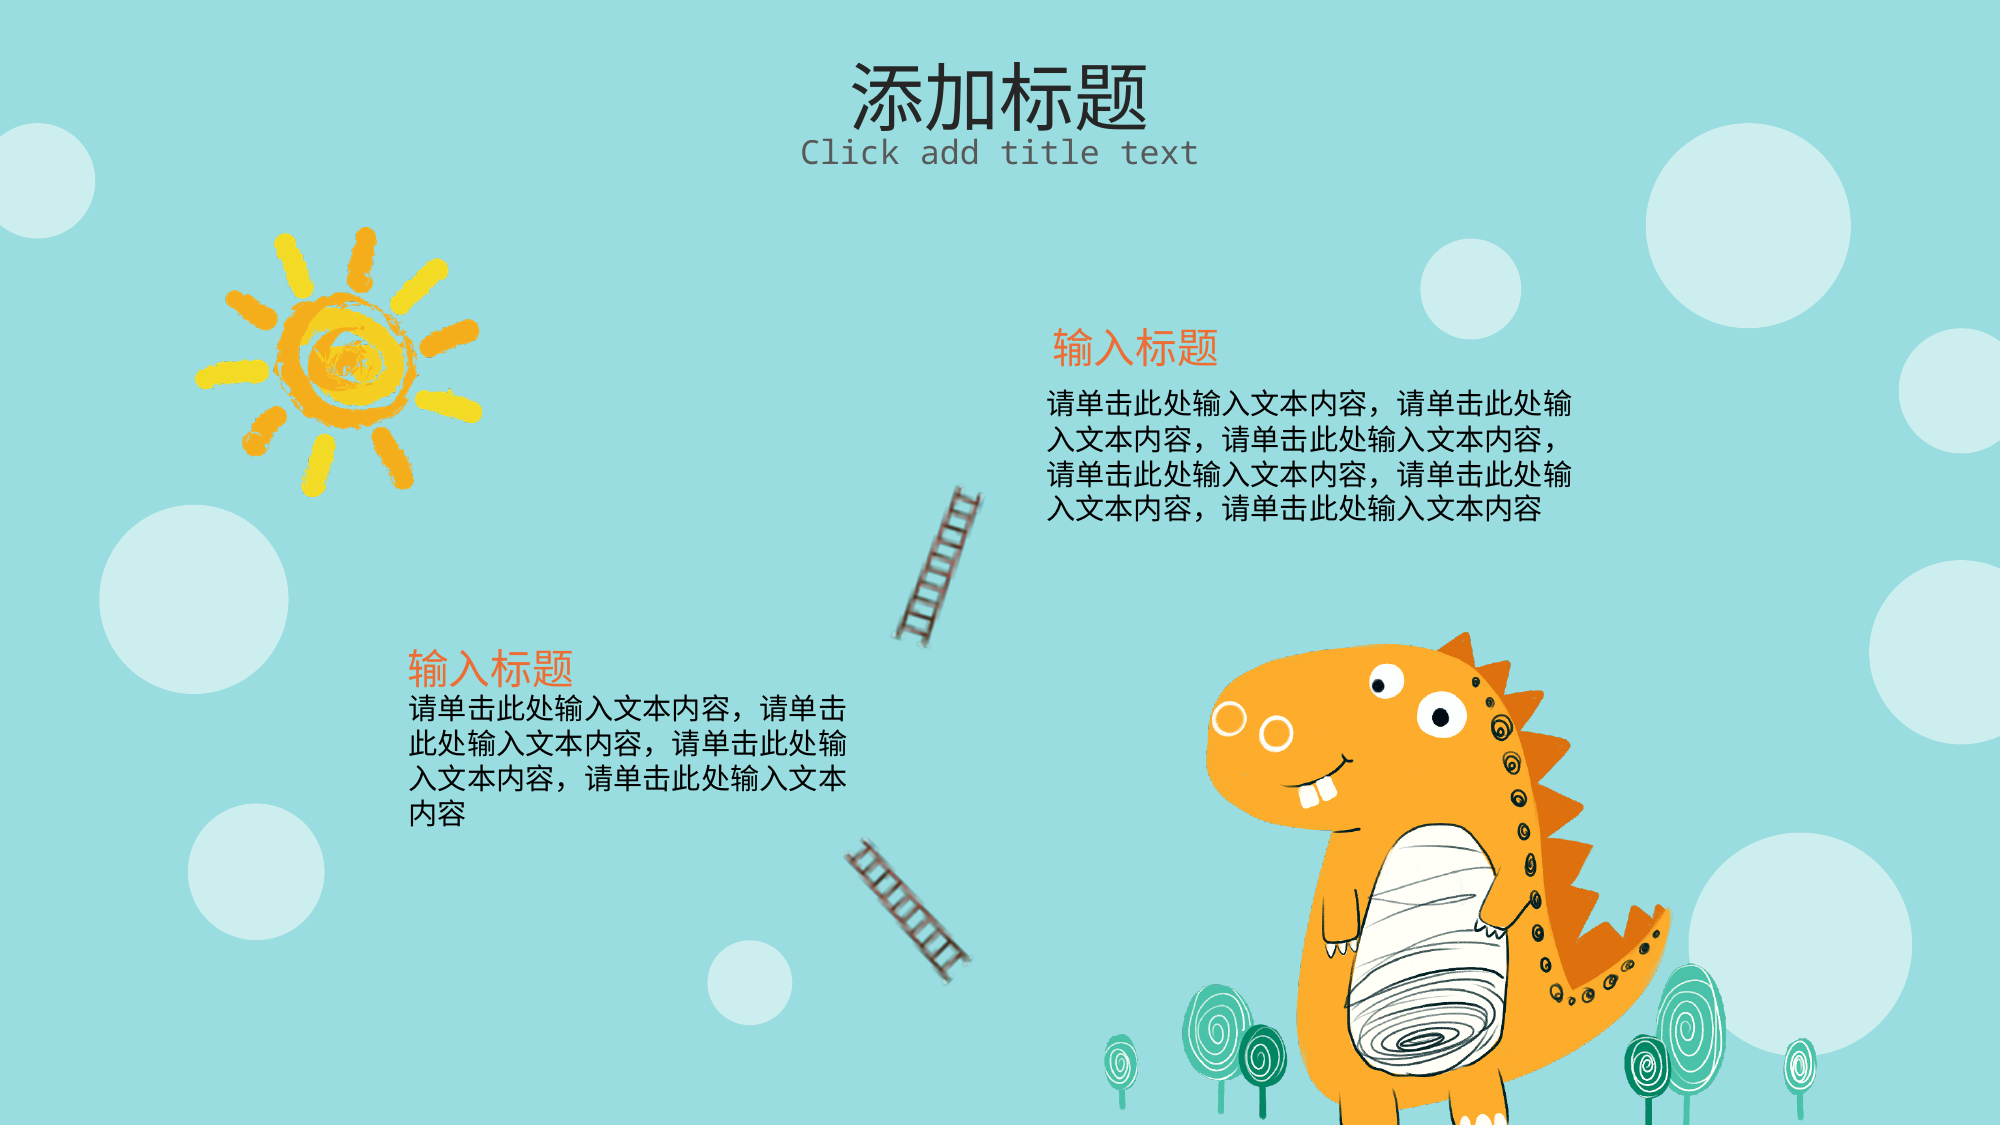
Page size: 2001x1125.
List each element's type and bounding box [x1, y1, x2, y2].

picture [195, 227, 482, 497]
text_box [1031, 314, 1601, 536]
text_box [392, 635, 882, 840]
picture [806, 460, 1972, 1125]
